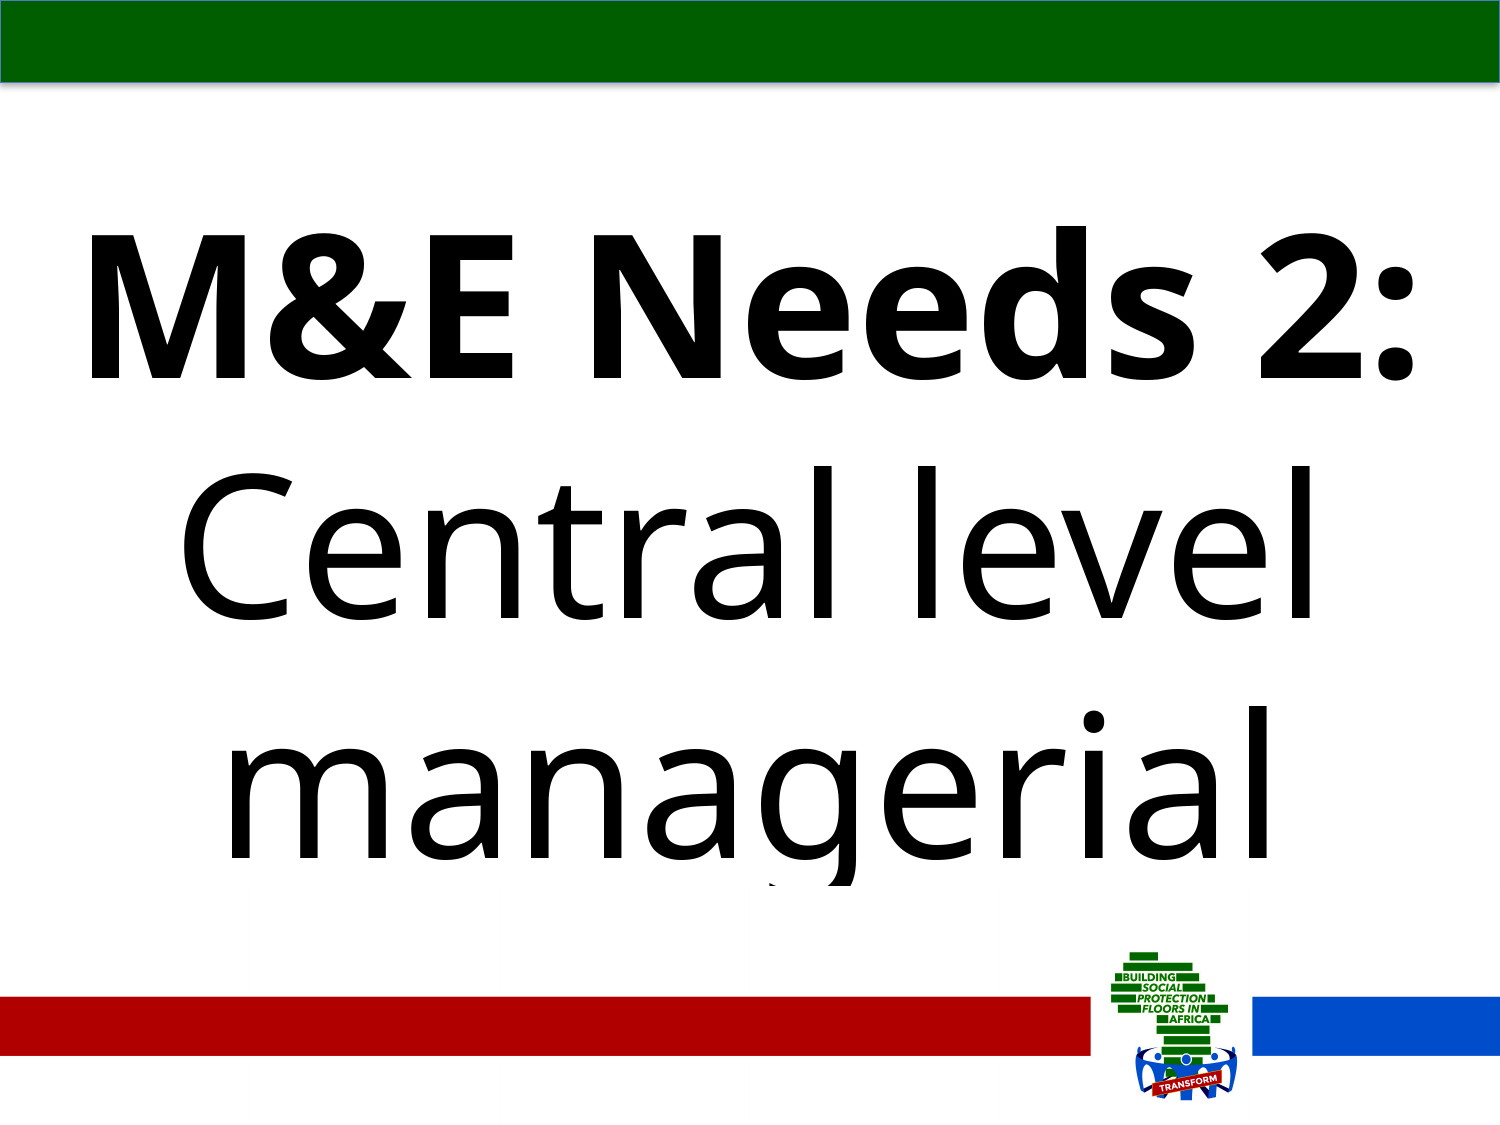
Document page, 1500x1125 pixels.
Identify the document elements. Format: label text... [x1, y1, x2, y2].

picture [0, 886, 1500, 1125]
title M&E Needs 2: Central level managerial [0, 90, 1500, 886]
text_box [0, 0, 1500, 83]
